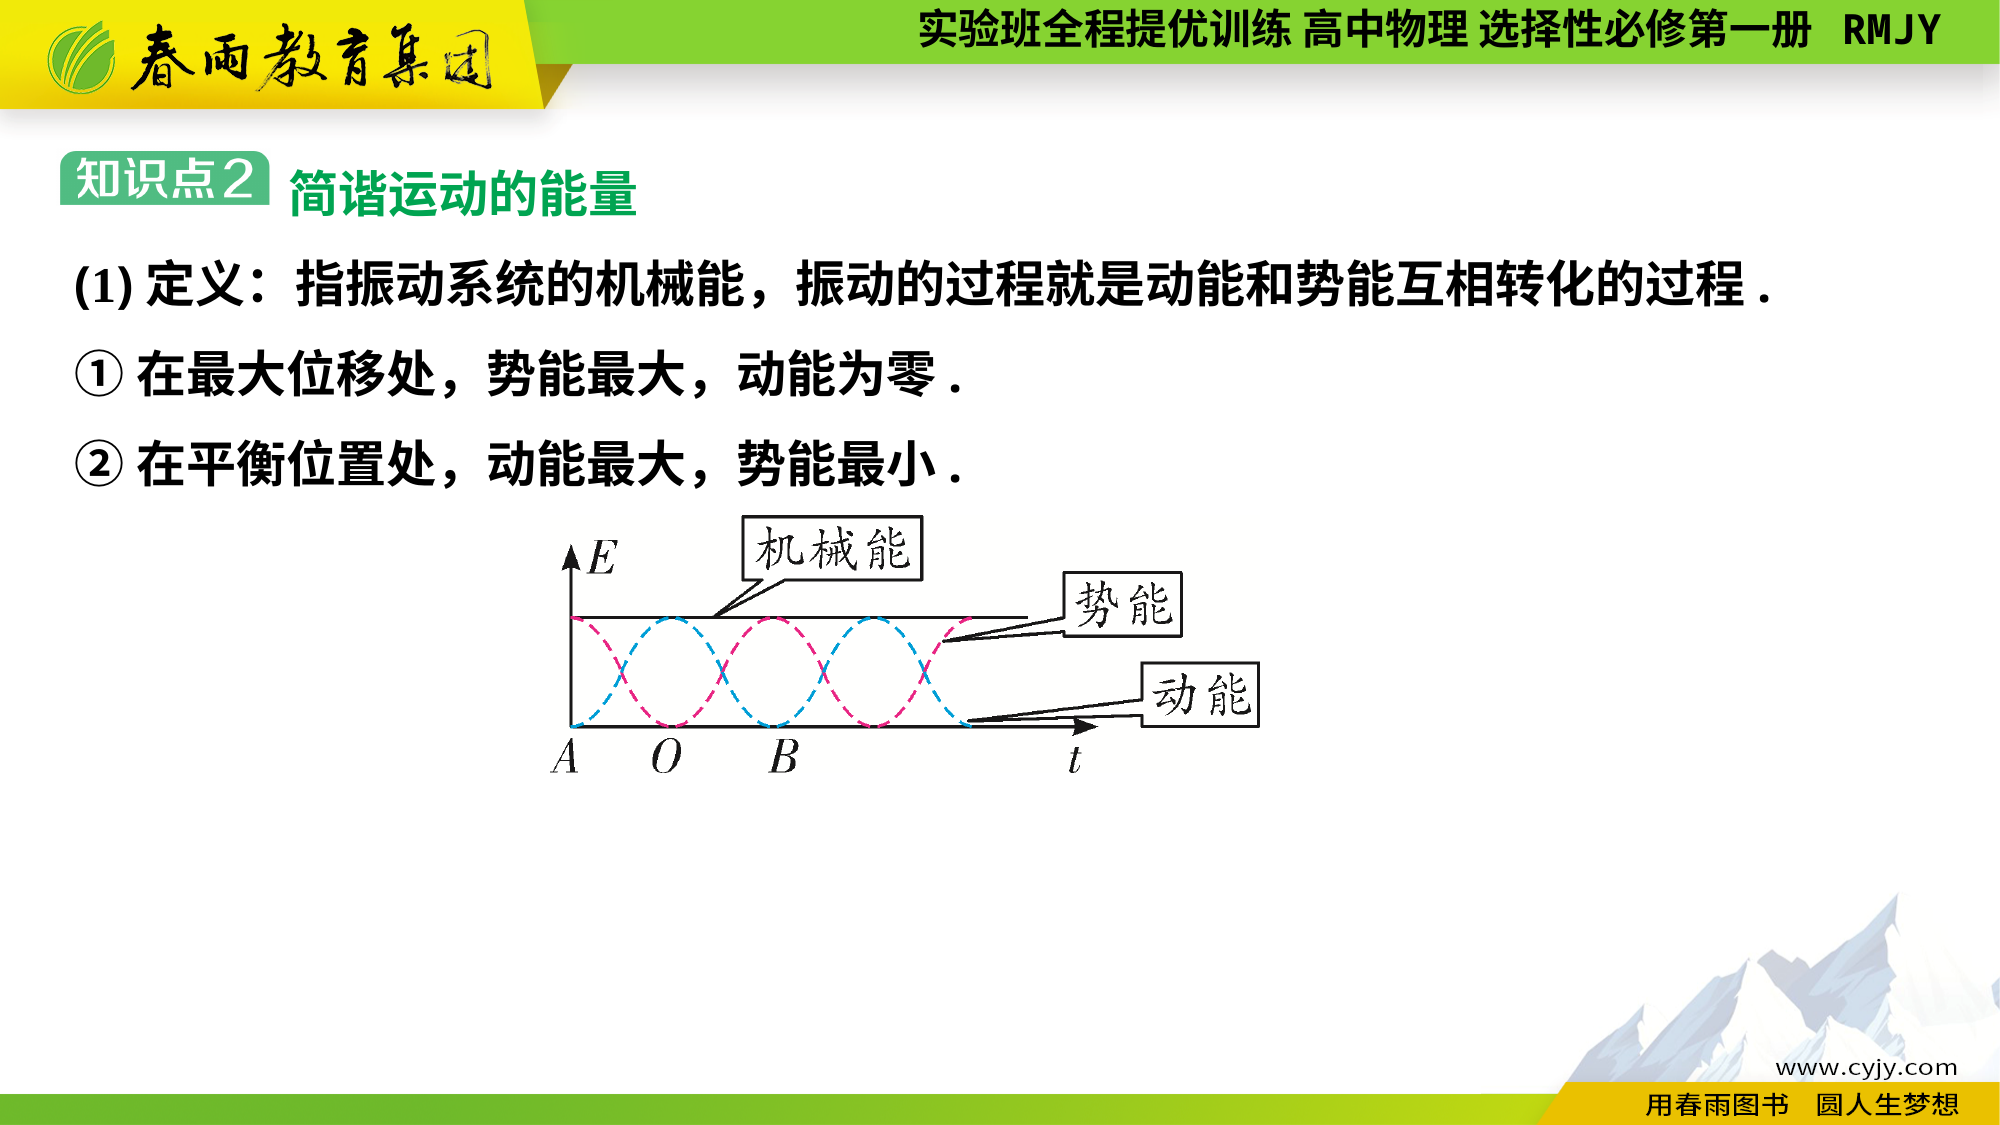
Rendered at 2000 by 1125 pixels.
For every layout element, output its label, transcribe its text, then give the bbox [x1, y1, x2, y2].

list 简谐运动的能量 (1)定义：指振动系统的机械能，振动的过程就是动能和势能互相转化的过程. ①在最大位移处，势能最大，动能为零. ②在平衡位置处，动能最大，势能最小. [59, 125, 1944, 493]
picture [0, 0, 2000, 1125]
